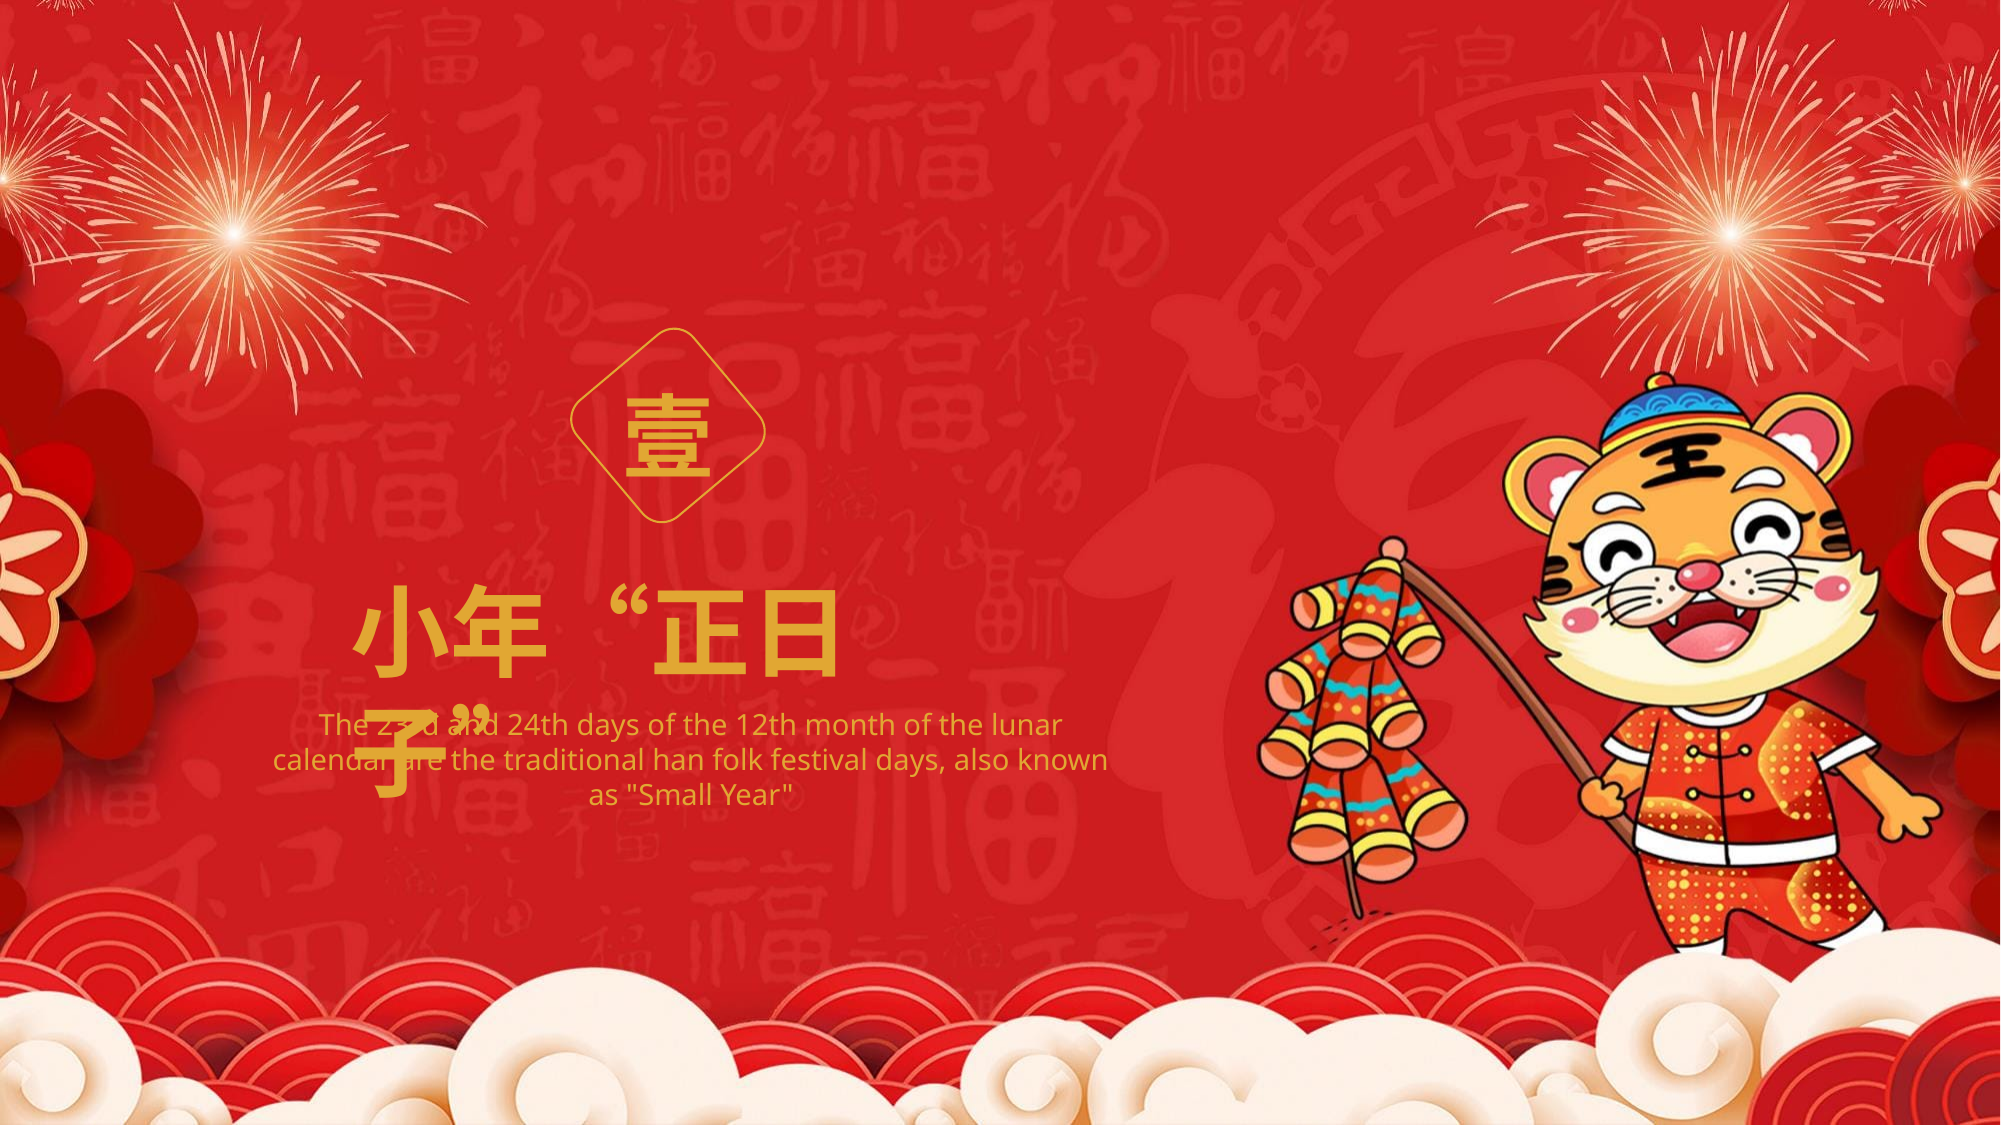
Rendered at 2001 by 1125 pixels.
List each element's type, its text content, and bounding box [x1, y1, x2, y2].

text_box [591, 349, 744, 502]
text_box 小年“正日子” [335, 562, 1000, 698]
picture [0, 0, 2001, 1125]
text_box The 23rd and 24th days of the 12th month of the lunar calendar are the traditional han folk festival days, also known as "Small Year" [251, 698, 1131, 819]
